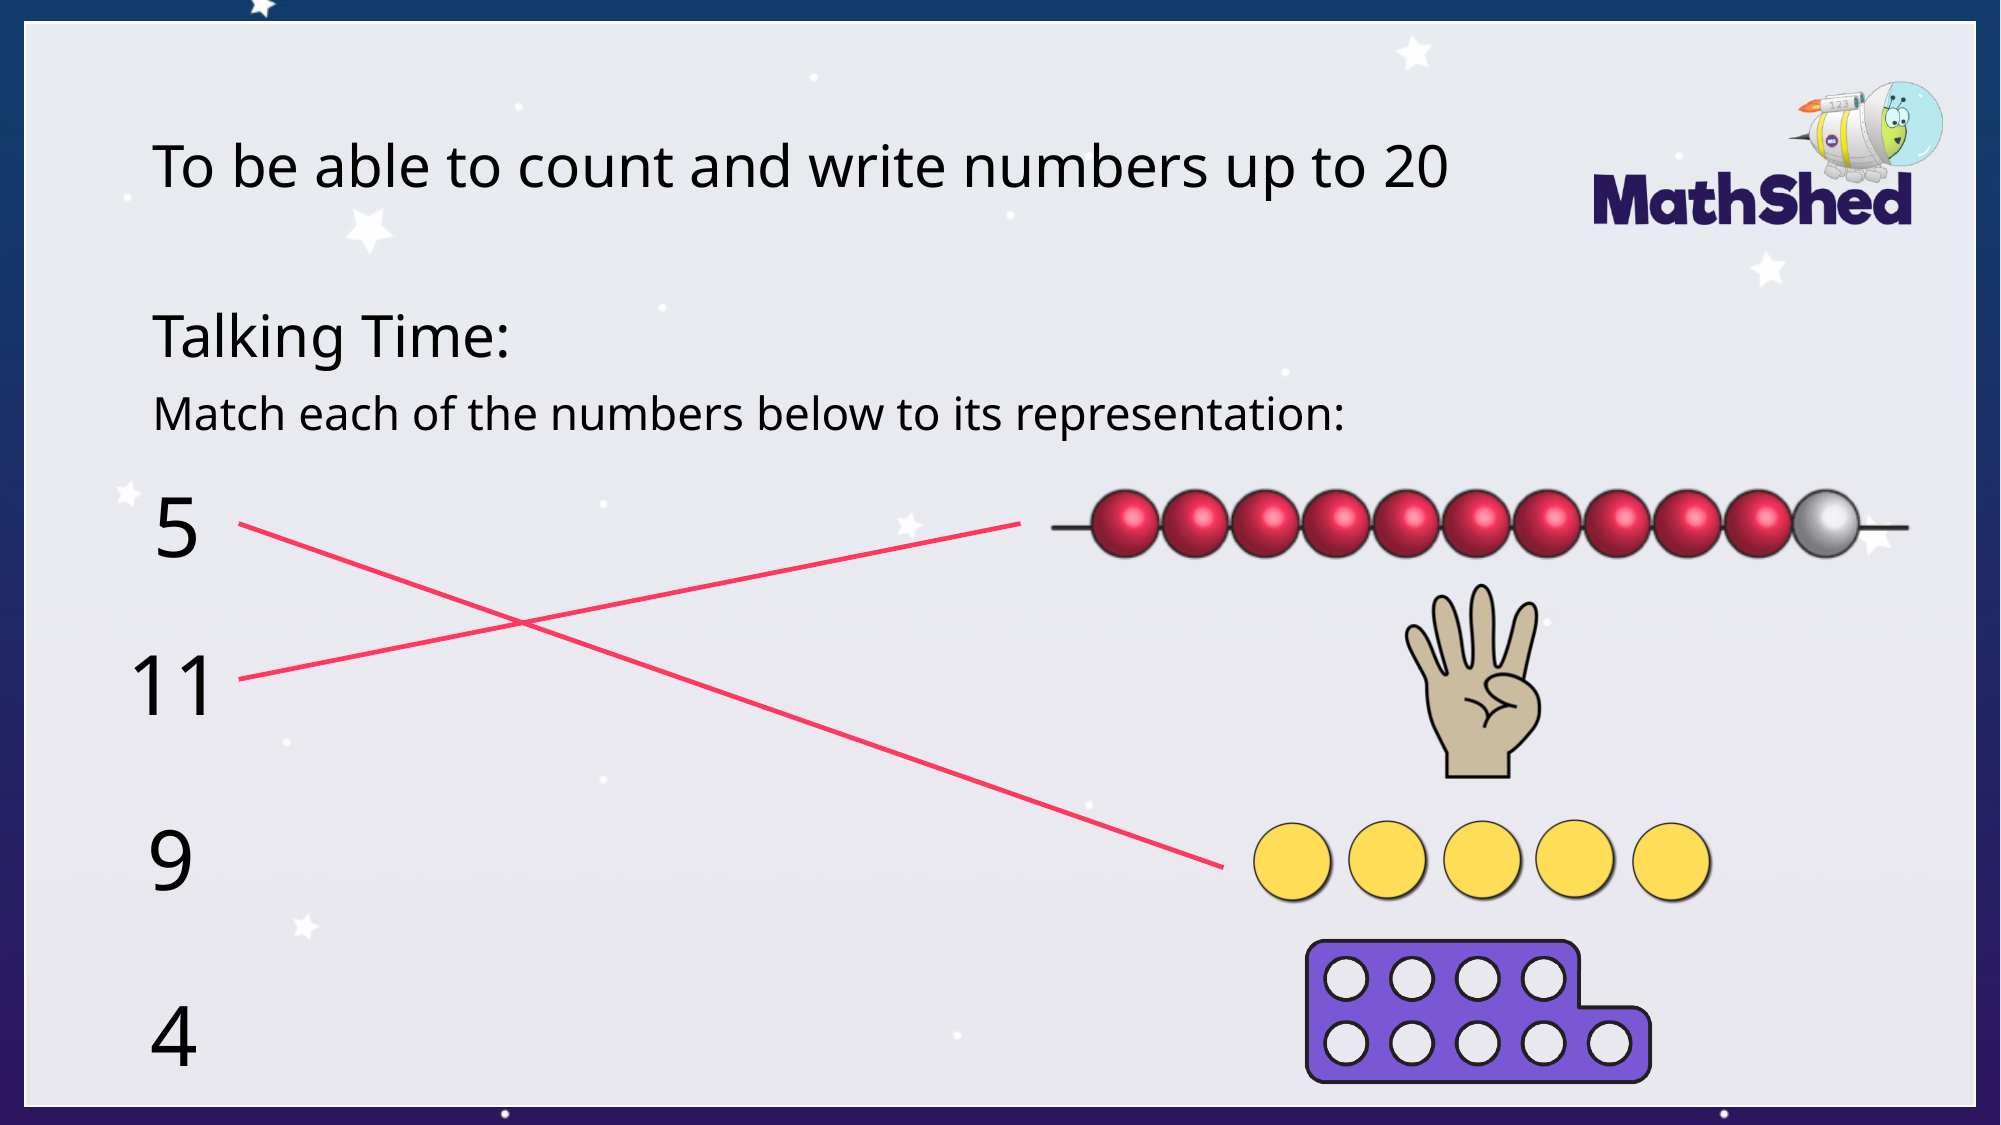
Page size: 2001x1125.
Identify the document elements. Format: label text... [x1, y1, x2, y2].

title To be able to count and write numbers up to 20 [137, 59, 1578, 278]
text_box 5 [138, 466, 216, 582]
text_box 11 [112, 625, 237, 740]
text_box 4 [135, 975, 214, 1091]
picture [0, 0, 2001, 1125]
list Talking Time: Match each of the numbers below to its representation: [137, 299, 1863, 1014]
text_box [238, 523, 1224, 868]
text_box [238, 523, 1021, 680]
text_box 9 [132, 800, 210, 915]
